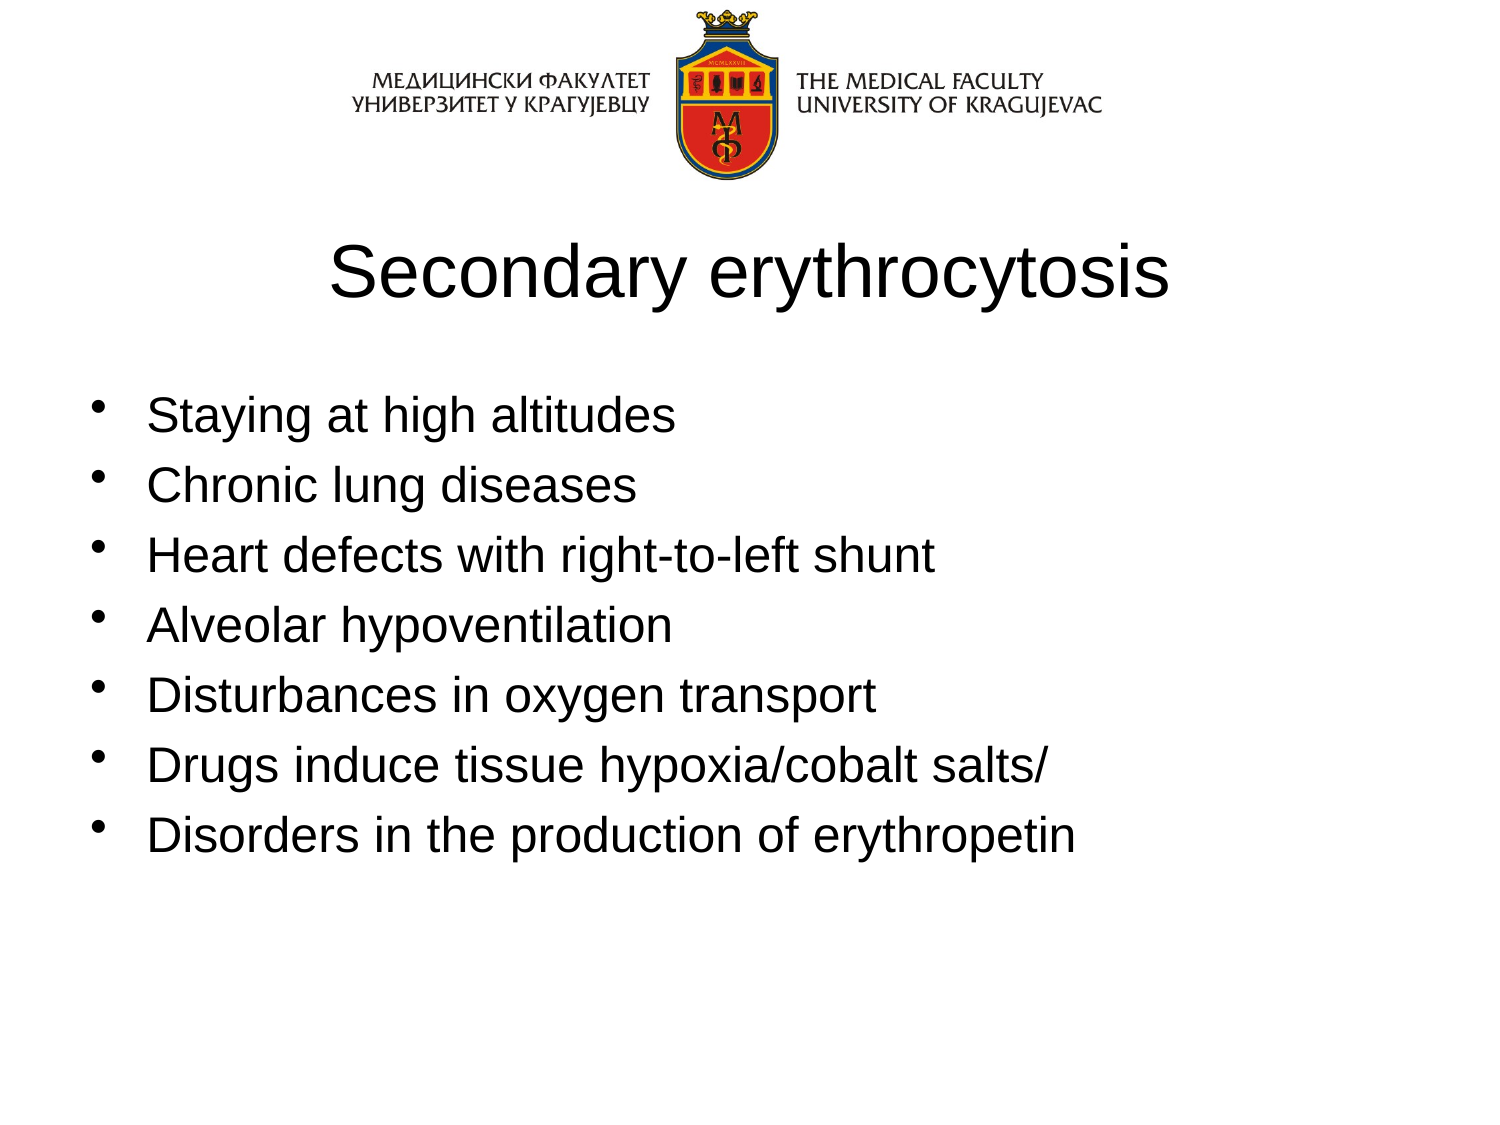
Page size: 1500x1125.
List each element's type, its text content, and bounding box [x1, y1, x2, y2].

title Secondary erythrocytosis [74, 173, 1426, 362]
picture [328, 0, 1125, 173]
list Staying at high altitudes Chronic lung diseases Heart defects with right-to-left shunt Alveolar hypoventilation Disturbances in oxygen transport Drugs induce tissue hypoxia/cobalt salts/ Disorders in the production of erythropetin [74, 374, 1426, 1118]
